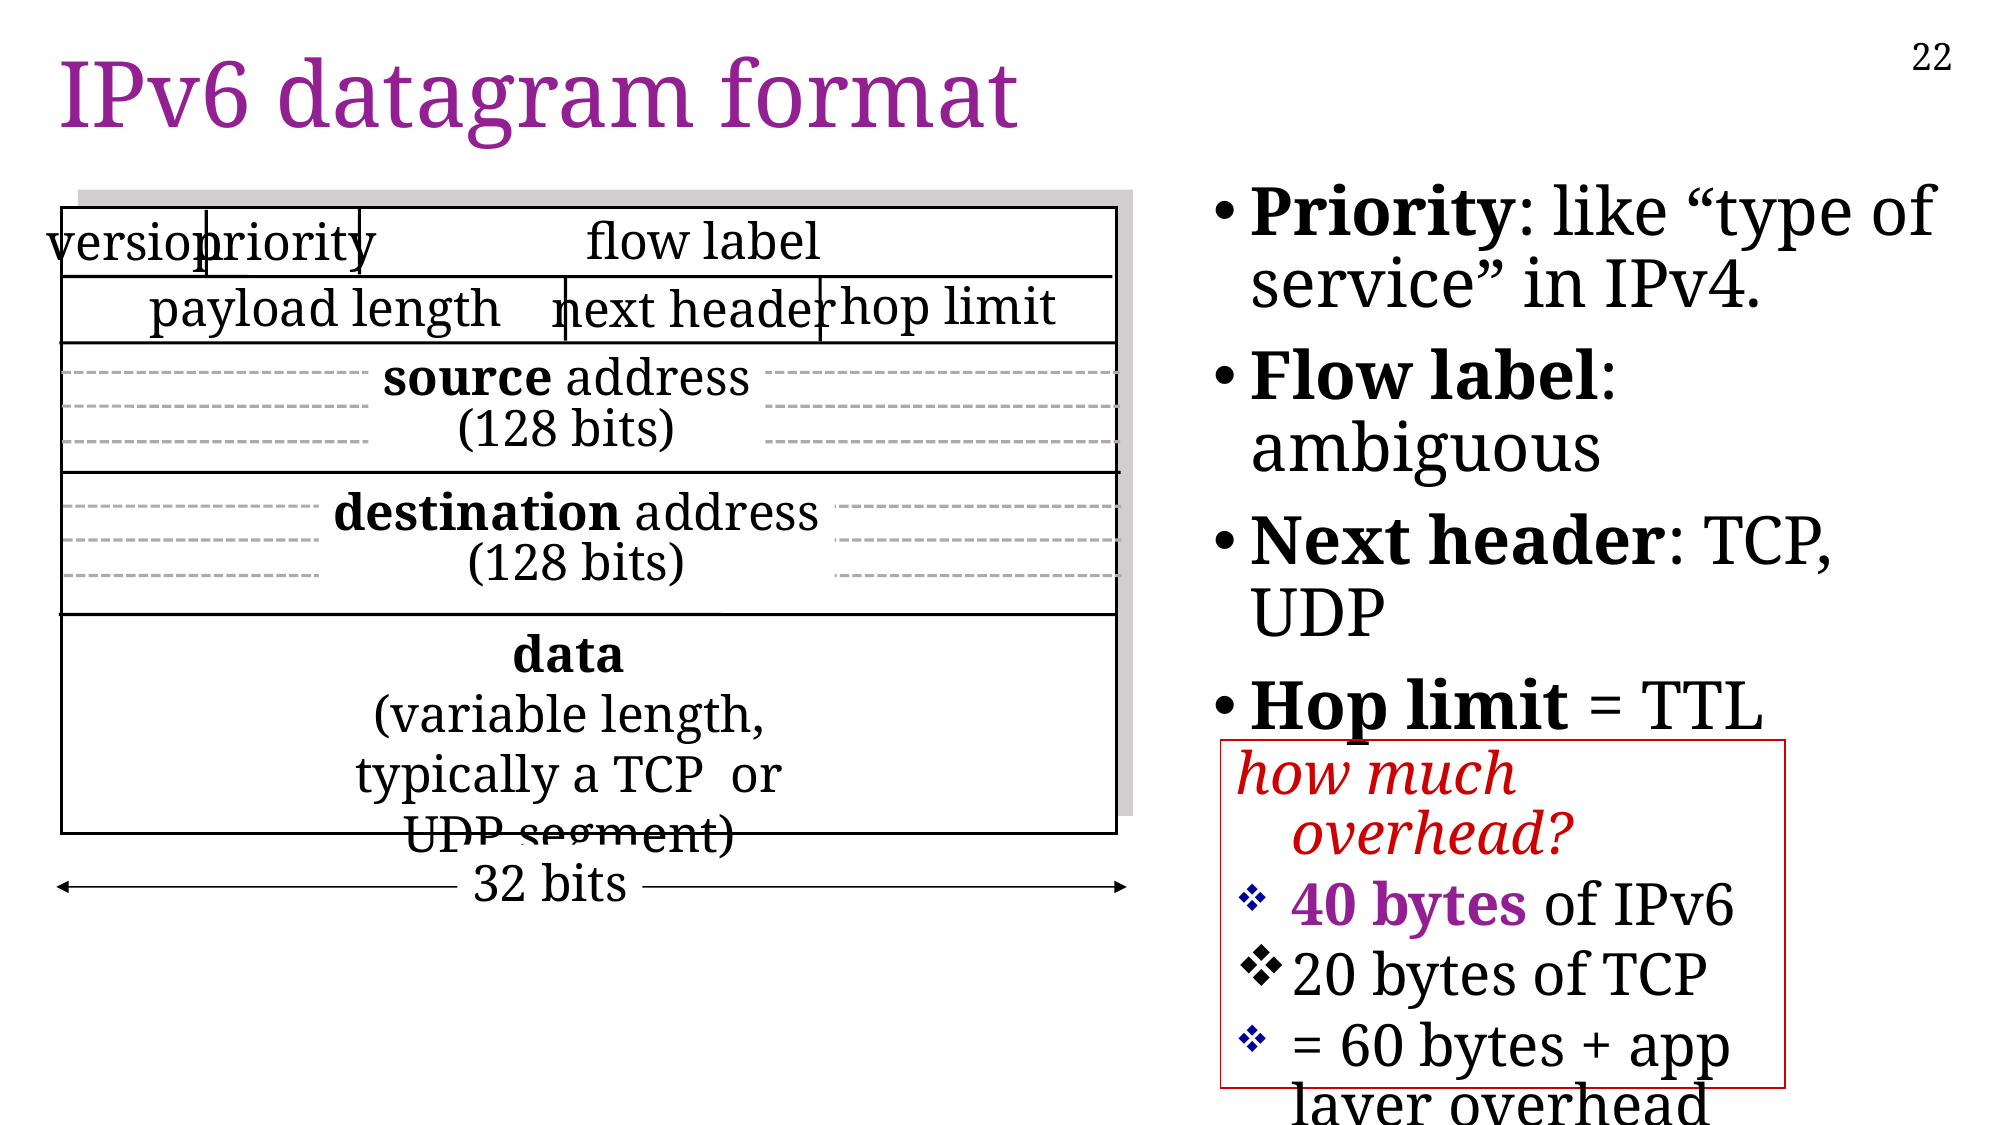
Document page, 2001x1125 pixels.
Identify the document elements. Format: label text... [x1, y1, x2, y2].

title IPv6 datagram format [43, 25, 1953, 171]
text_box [49, 189, 1134, 921]
text_box how much overhead? 40 bytes of IPv6 20 bytes of TCP = 60 bytes + app layer overhead [1220, 739, 1786, 1089]
list Priority: like “type of service” in IPv4. Flow label: ambiguous Next header: TCP, UDP Hop limit = TTL [1198, 170, 1953, 1089]
